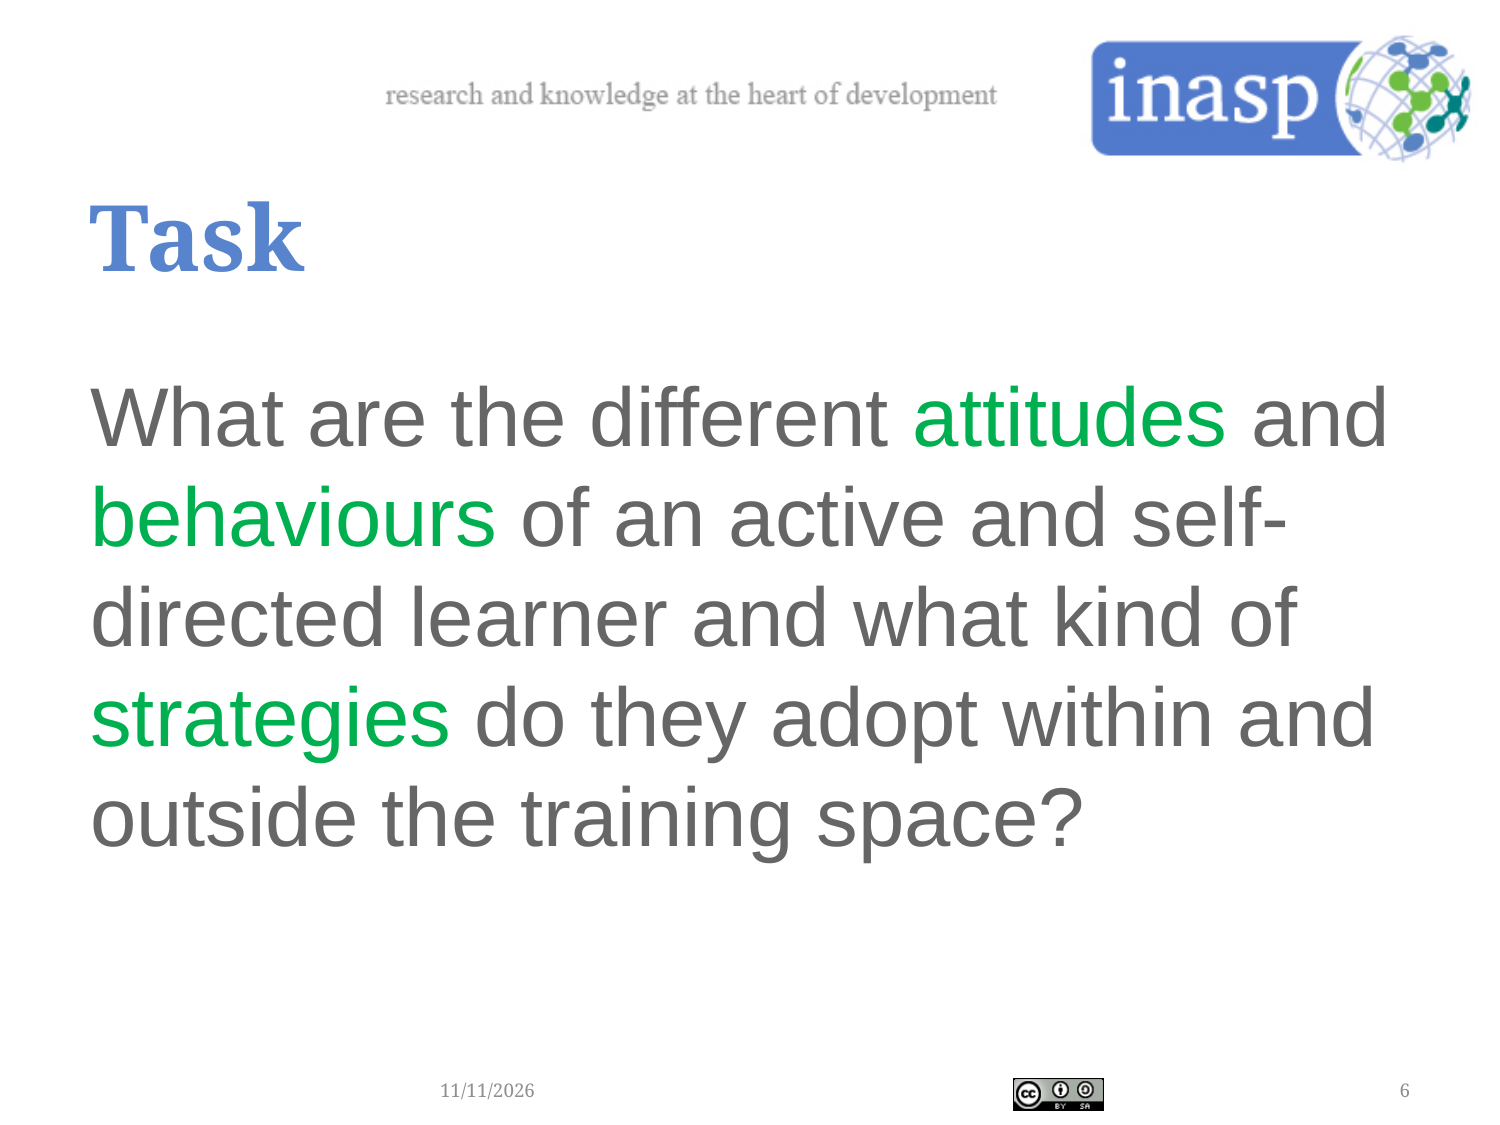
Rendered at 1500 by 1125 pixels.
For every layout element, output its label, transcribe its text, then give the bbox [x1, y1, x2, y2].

picture [385, 24, 1484, 173]
title Task [75, 172, 1425, 312]
footer [806, 1061, 1282, 1122]
list What are the different attitudes and behaviours of an active and self-directed learner and what kind of strategies do they adopt within and outside the training space? [75, 355, 1426, 1062]
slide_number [425, 1061, 775, 1122]
slide_number 6 [1312, 1061, 1425, 1122]
